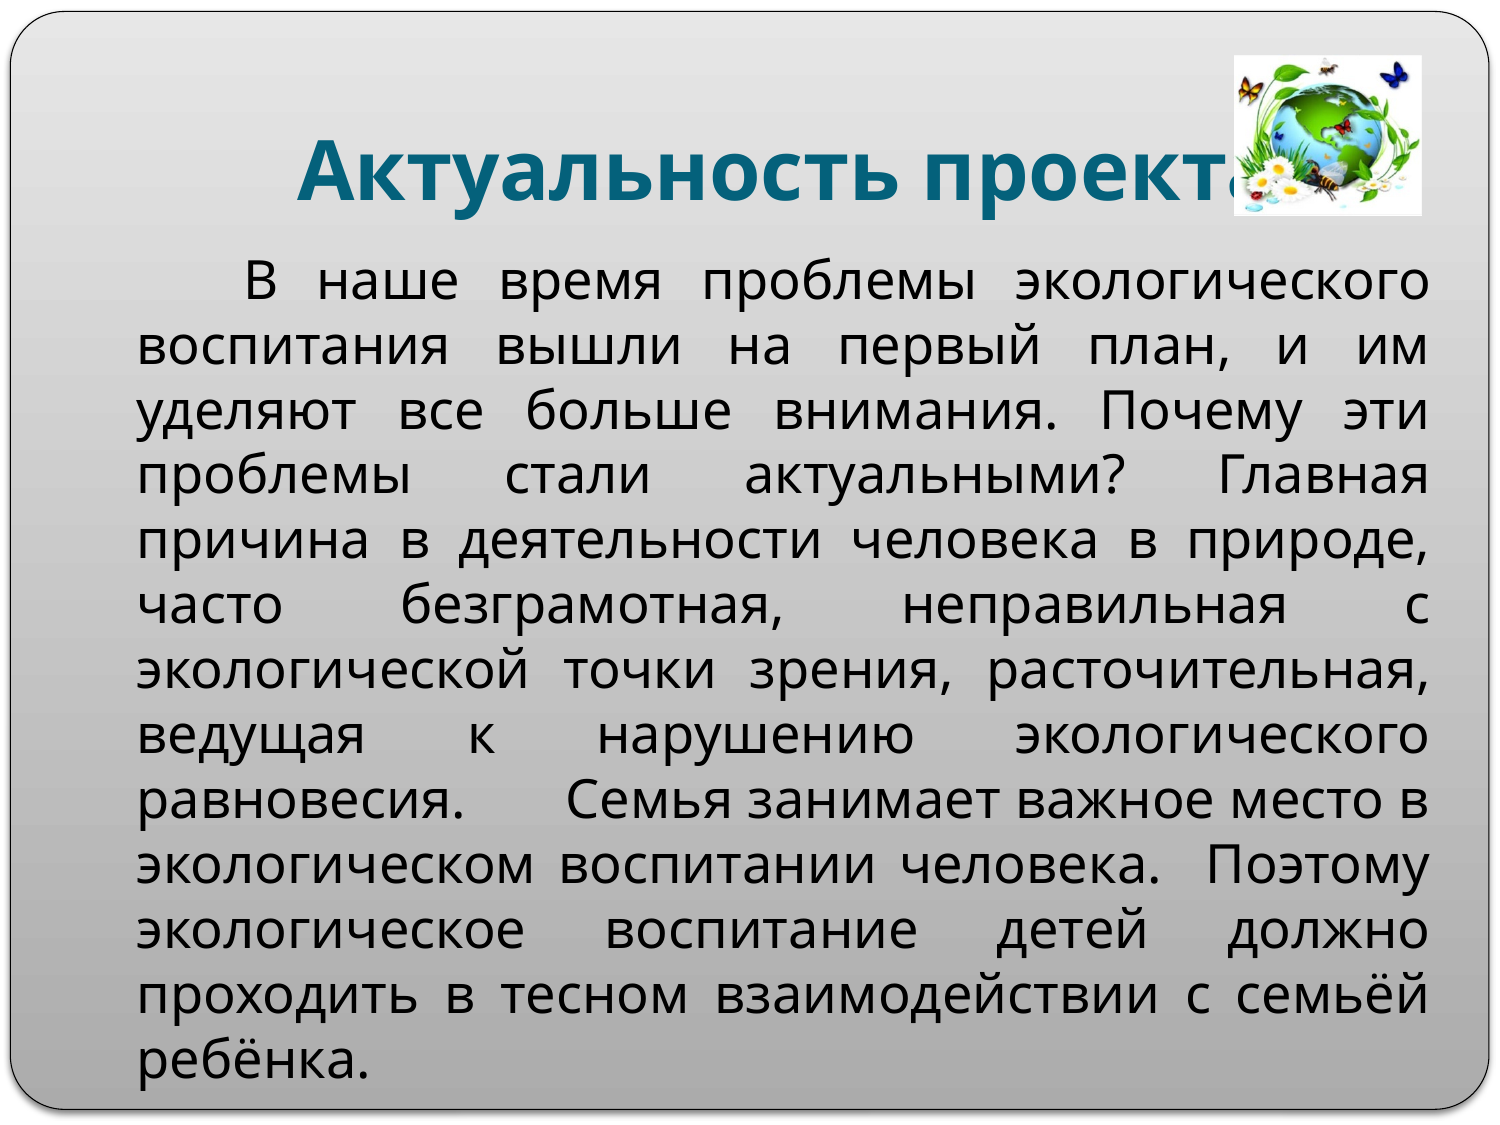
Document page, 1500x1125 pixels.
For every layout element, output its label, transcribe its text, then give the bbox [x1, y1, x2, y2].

list В наше время проблемы экологического воспитания вышли на первый план, и им уделяют все больше внимания. Почему эти проблемы стали актуальными? Главная причина в деятельности человека в природе, часто безграмотная, неправильная с экологической точки зрения, расточительная, ведущая к нарушению экологического равновесия. Семья занимает важное место в экологическом воспитании человека. Поэтому экологическое воспитание детей должно проходить в тесном взаимодействии с семьёй ребёнка. [76, 237, 1448, 1048]
picture [1234, 54, 1423, 216]
title Актуальность проекта [149, 44, 1426, 233]
